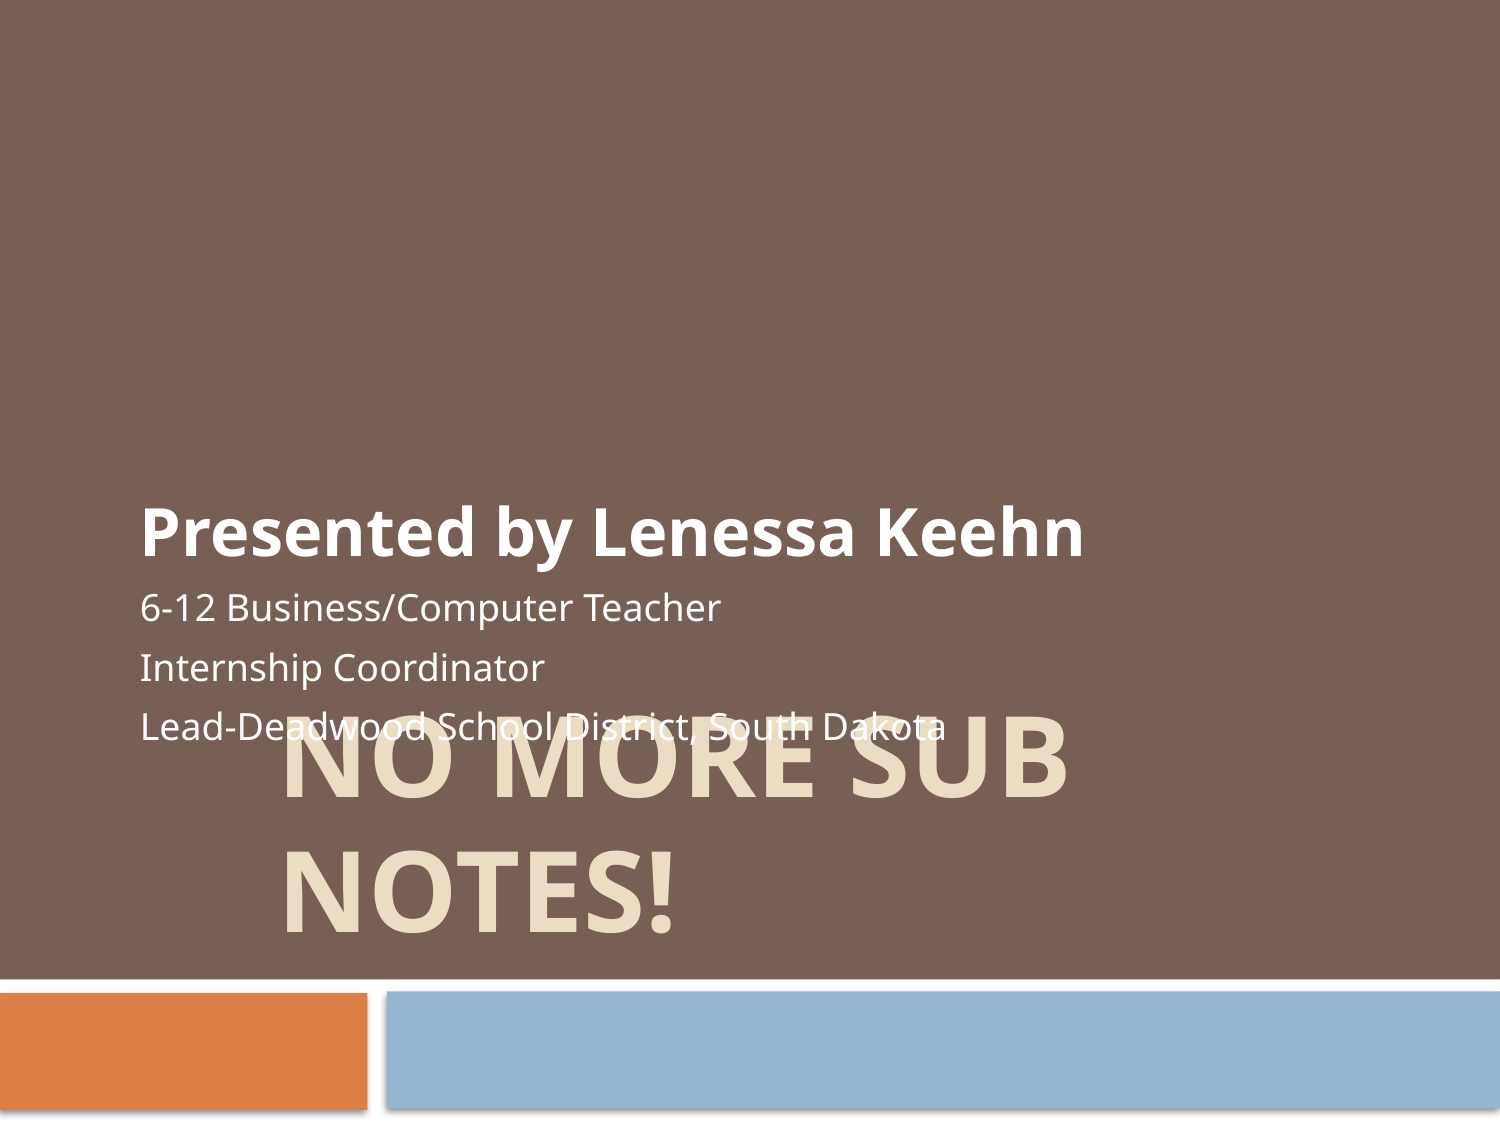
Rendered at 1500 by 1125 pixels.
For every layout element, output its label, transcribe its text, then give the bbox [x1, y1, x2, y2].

title No More Sub Notes! [262, 662, 1450, 963]
subtitle Presented by Lenessa Keehn 6-12 Business/Computer Teacher Internship Coordinator Lead-Deadwood School District, South Dakota [125, 462, 1400, 775]
